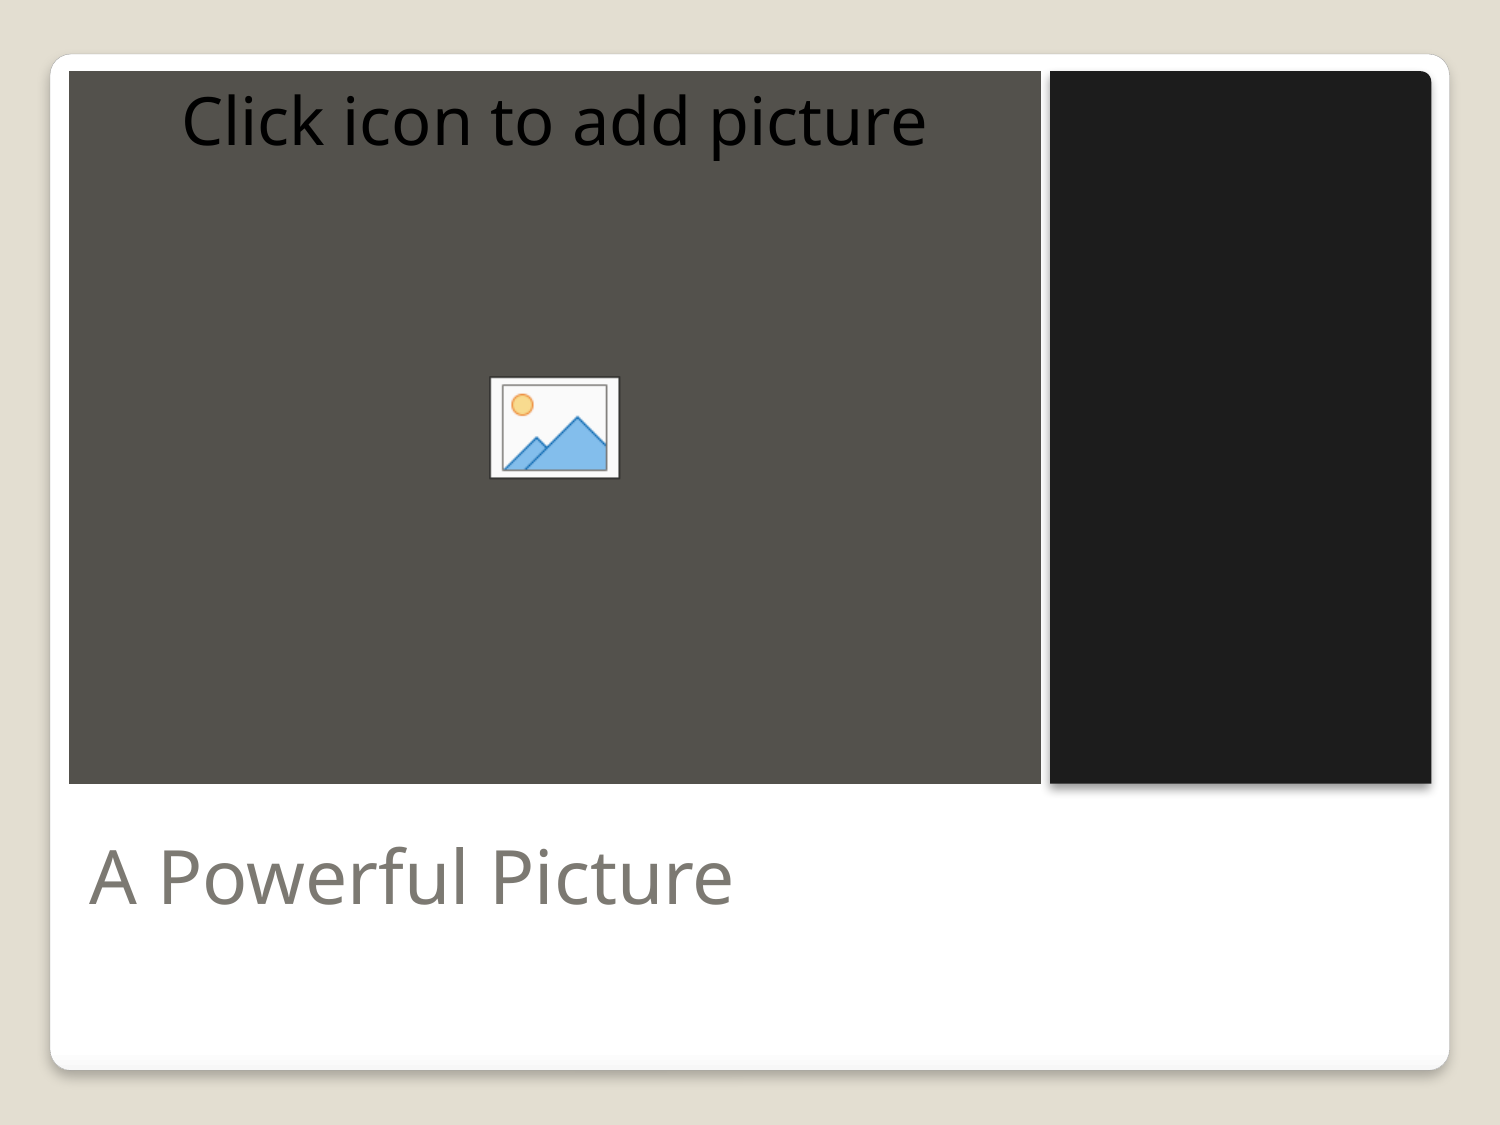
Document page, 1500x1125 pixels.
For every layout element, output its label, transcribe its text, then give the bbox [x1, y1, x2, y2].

picture [68, 71, 1042, 785]
title A Powerful Picture [75, 822, 1425, 995]
